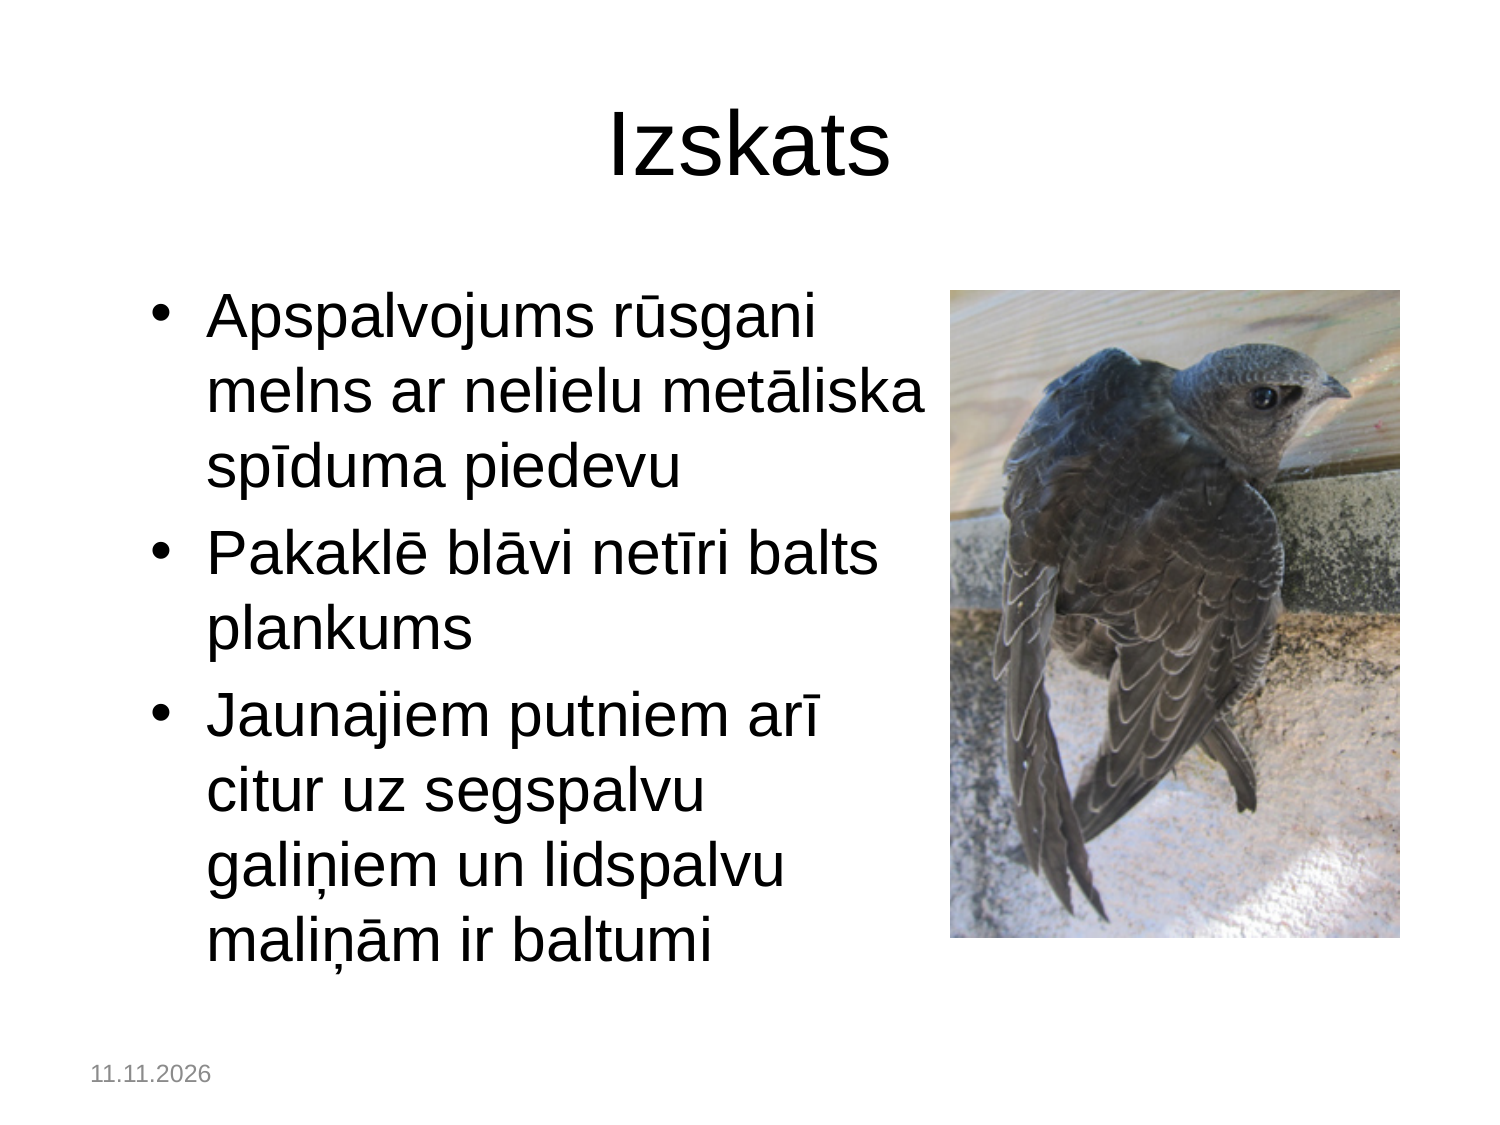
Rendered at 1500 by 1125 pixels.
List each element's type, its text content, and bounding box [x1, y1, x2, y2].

list Apspalvojums rūsgani melns ar nelielu metāliska spīduma piedevu Pakaklē blāvi netīri balts plankums Jaunajiem putniem arī citur uz segspalvu galiņiem un lidspalvu maliņām ir baltumi [135, 266, 963, 1024]
picture [950, 290, 1400, 939]
title Izskats [74, 44, 1426, 233]
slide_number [75, 1042, 425, 1103]
